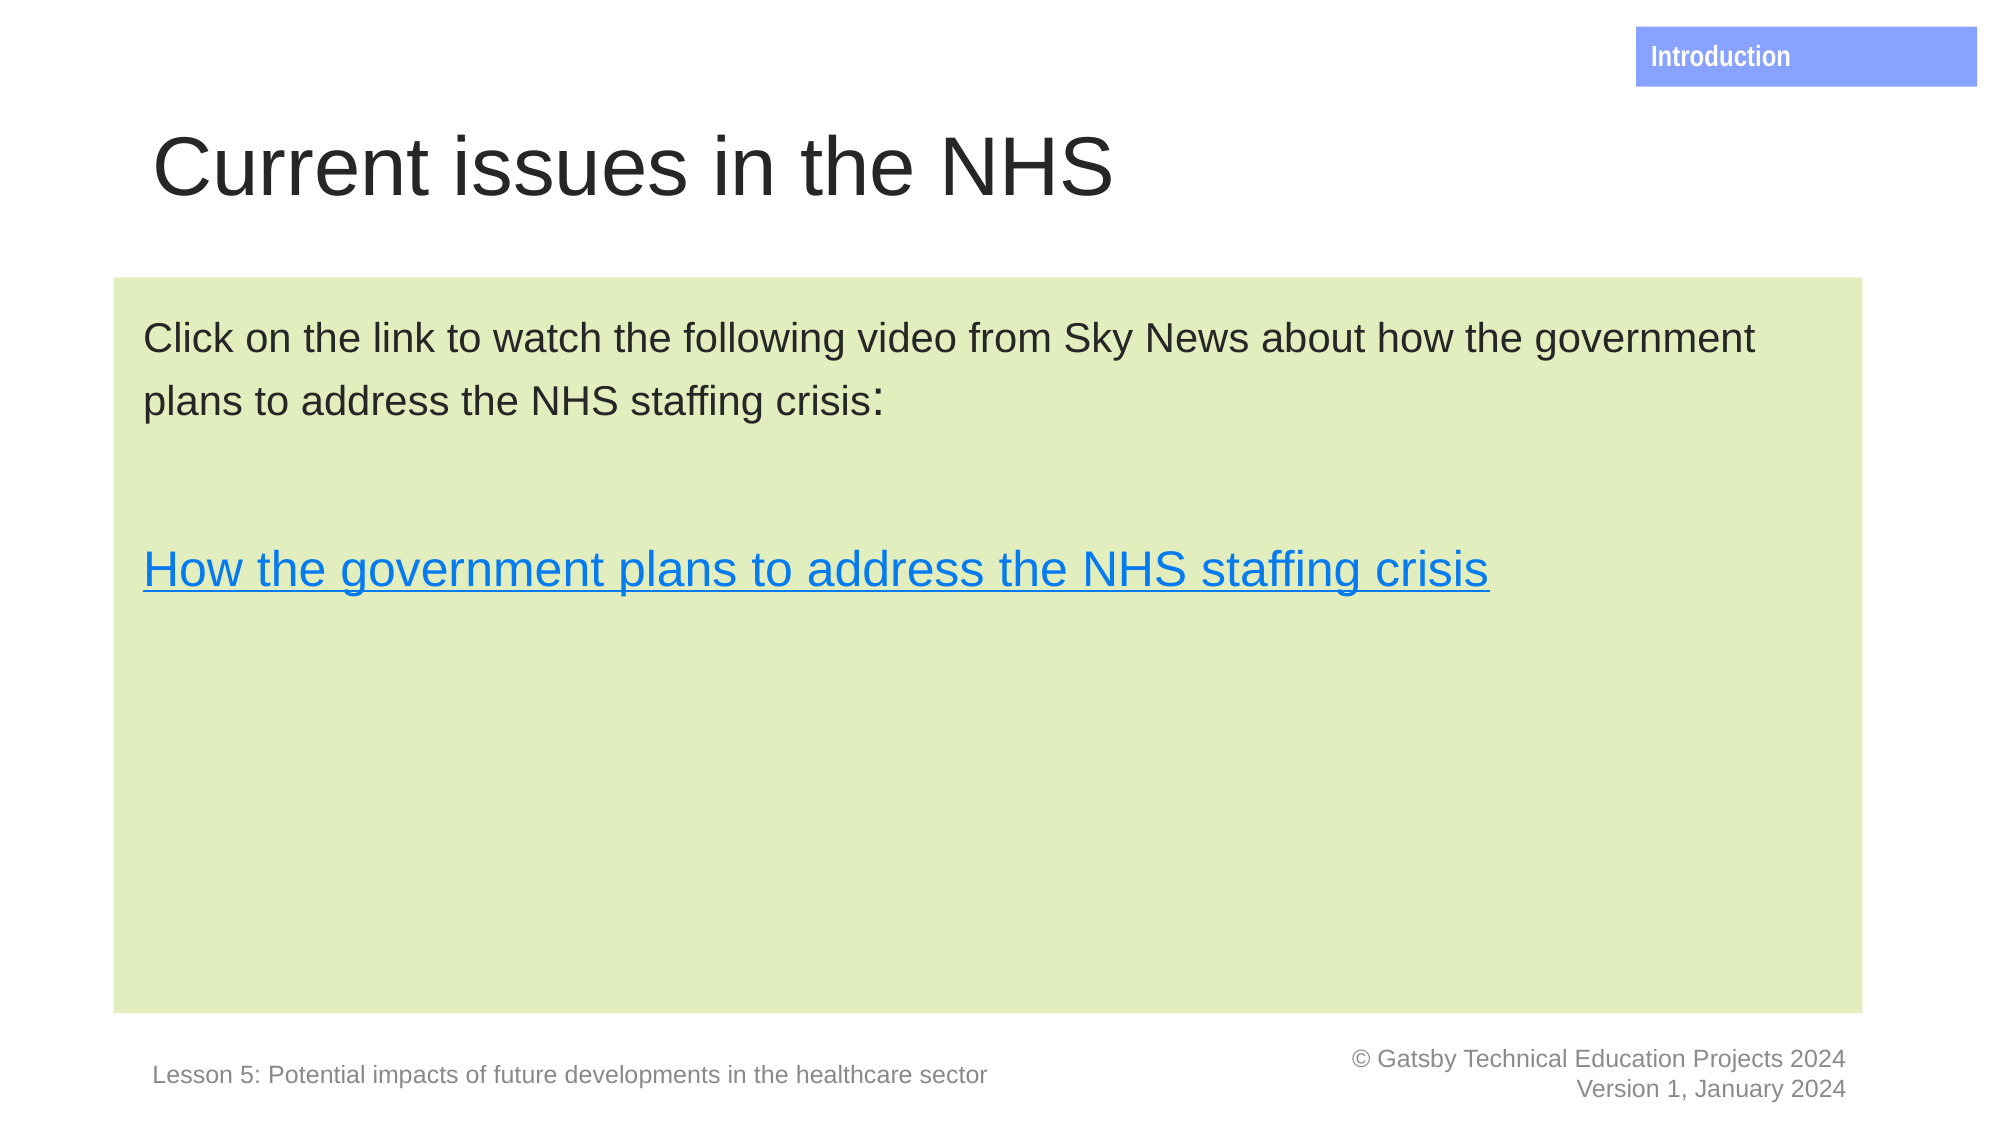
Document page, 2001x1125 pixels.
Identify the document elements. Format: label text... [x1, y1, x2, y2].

list Click on the link to watch the following video from Sky News about how the government plans to address the NHS staffing crisis: How the government plans to address the NHS staffing crisis [113, 277, 1863, 1014]
list Introduction [1636, 26, 1978, 87]
title Current issues in the NHS [137, 59, 1863, 277]
list Lesson 5: Potential impacts of future developments in the healthcare sector [137, 1042, 1139, 1103]
